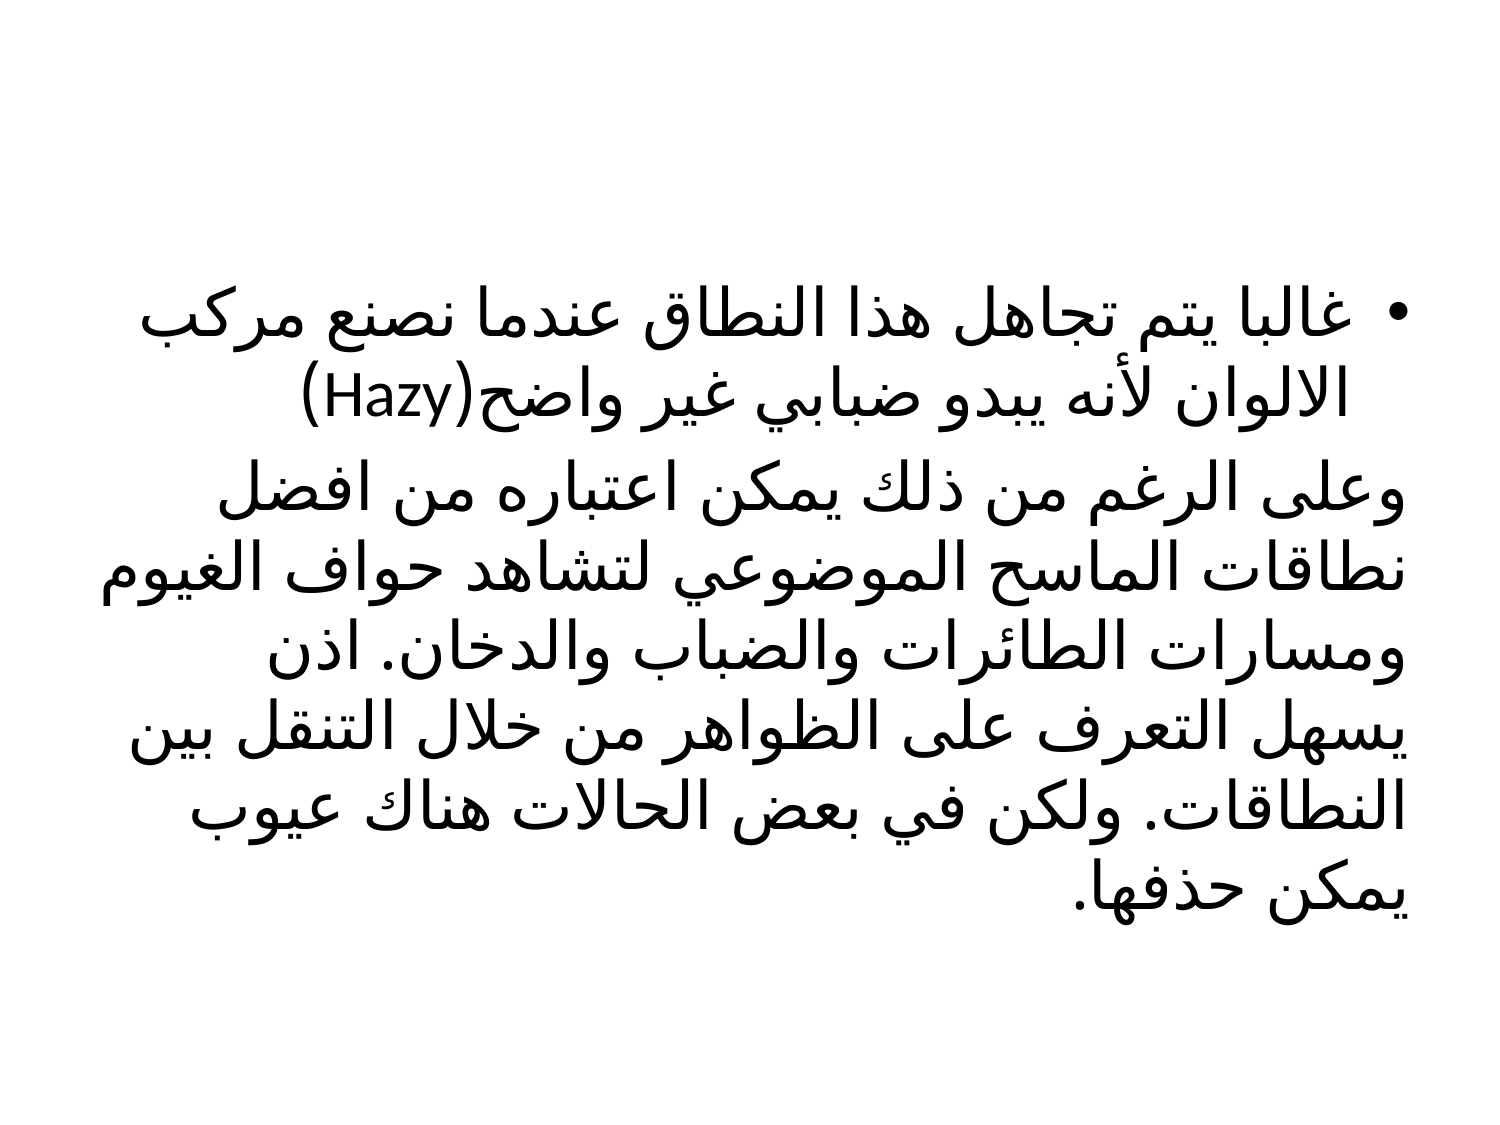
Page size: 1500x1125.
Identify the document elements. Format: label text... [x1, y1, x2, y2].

list غالبا يتم تجاهل هذا النطاق عندما نصنع مركب الالوان لأنه يبدو ضبابي غير واضح(Hazy) وعلى الرغم من ذلك يمكن اعتباره من افضل نطاقات الماسح الموضوعي لتشاهد حواف الغيوم ومسارات الطائرات والضباب والدخان. اذن يسهل التعرف على الظواهر من خلال التنقل بين النطاقات. ولكن في بعض الحالات هناك عيوب يمكن حذفها. [75, 262, 1425, 1005]
